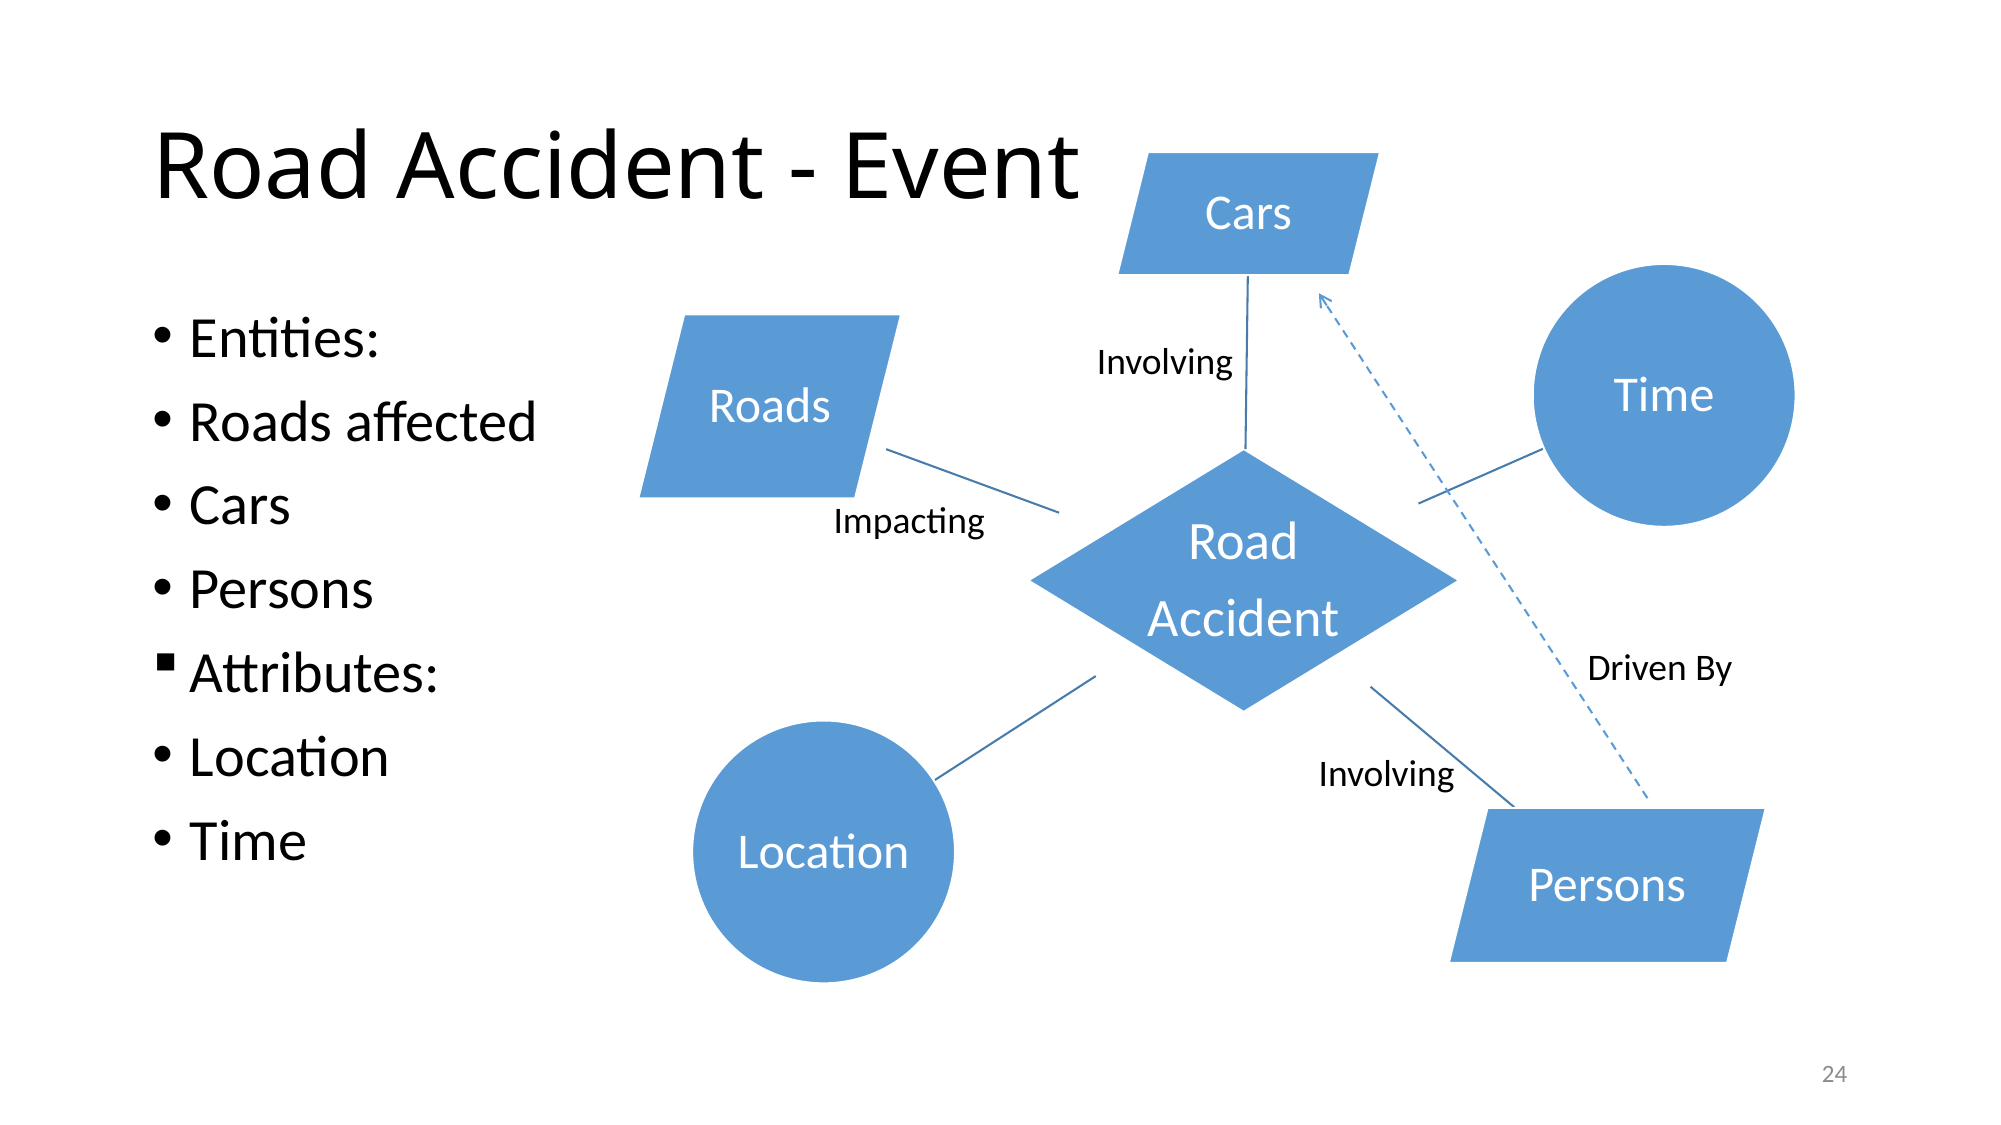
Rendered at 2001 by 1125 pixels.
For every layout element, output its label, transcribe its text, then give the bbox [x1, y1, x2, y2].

list Entities: Roads affected Cars Persons Attributes: Location Time [137, 299, 562, 1014]
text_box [576, 138, 1911, 1028]
title Road Accident - Event [137, 59, 1863, 278]
slide_number 24 [1412, 1042, 1863, 1103]
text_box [1230, 381, 1736, 710]
